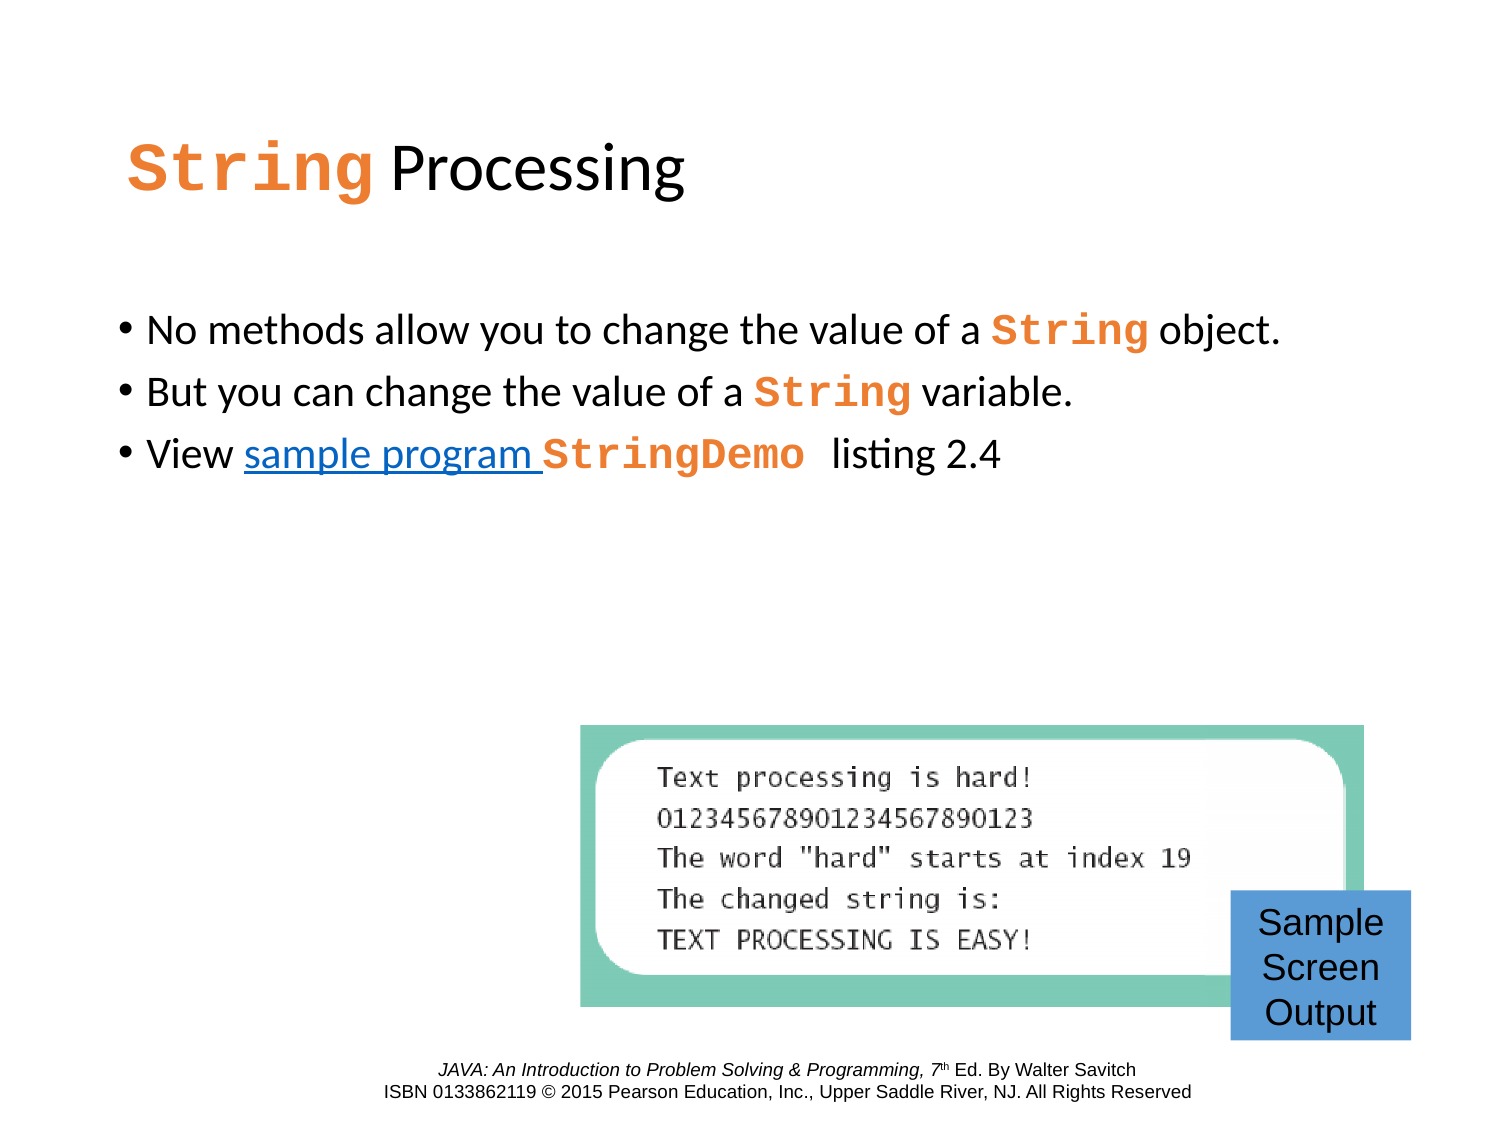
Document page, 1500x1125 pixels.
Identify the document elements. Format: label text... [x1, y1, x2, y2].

list No methods allow you to change the value of a String object. But you can change the value of a String variable. View sample program StringDemo listing 2.4 [103, 299, 1397, 1014]
title String Processing [112, 75, 1400, 261]
text_box Sample Screen Output [1230, 890, 1412, 1041]
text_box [580, 724, 1373, 1007]
